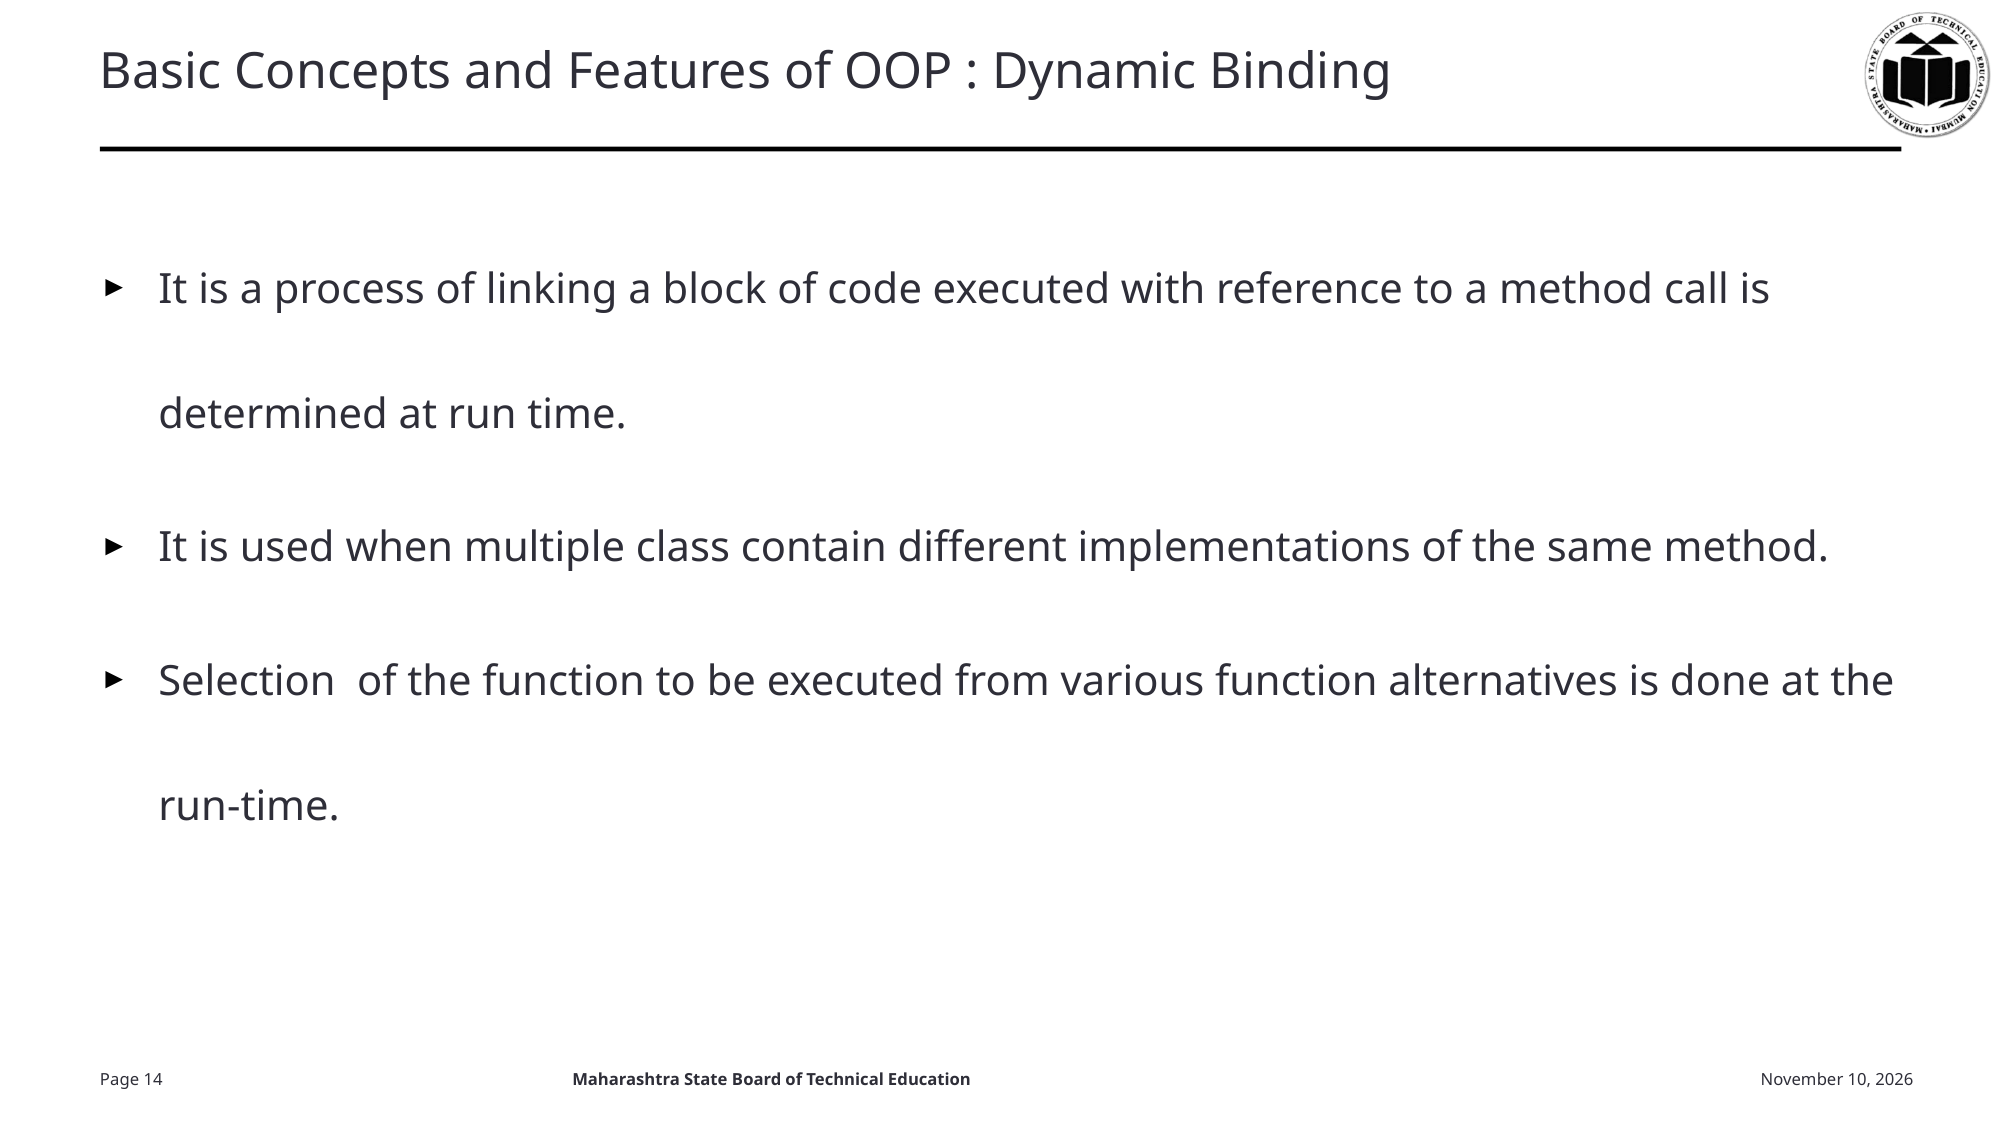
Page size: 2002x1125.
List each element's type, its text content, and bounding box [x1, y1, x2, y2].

picture [1852, 0, 2001, 149]
list It is a process of linking a block of code executed with reference to a method call is determined at run time. It is used when multiple class contain different implementations of the same method. Selection of the function to be executed from various function alternatives is done at the run-time. [99, 186, 1901, 999]
title Basic Concepts and Features of OOP : Dynamic Binding [99, 48, 1901, 145]
